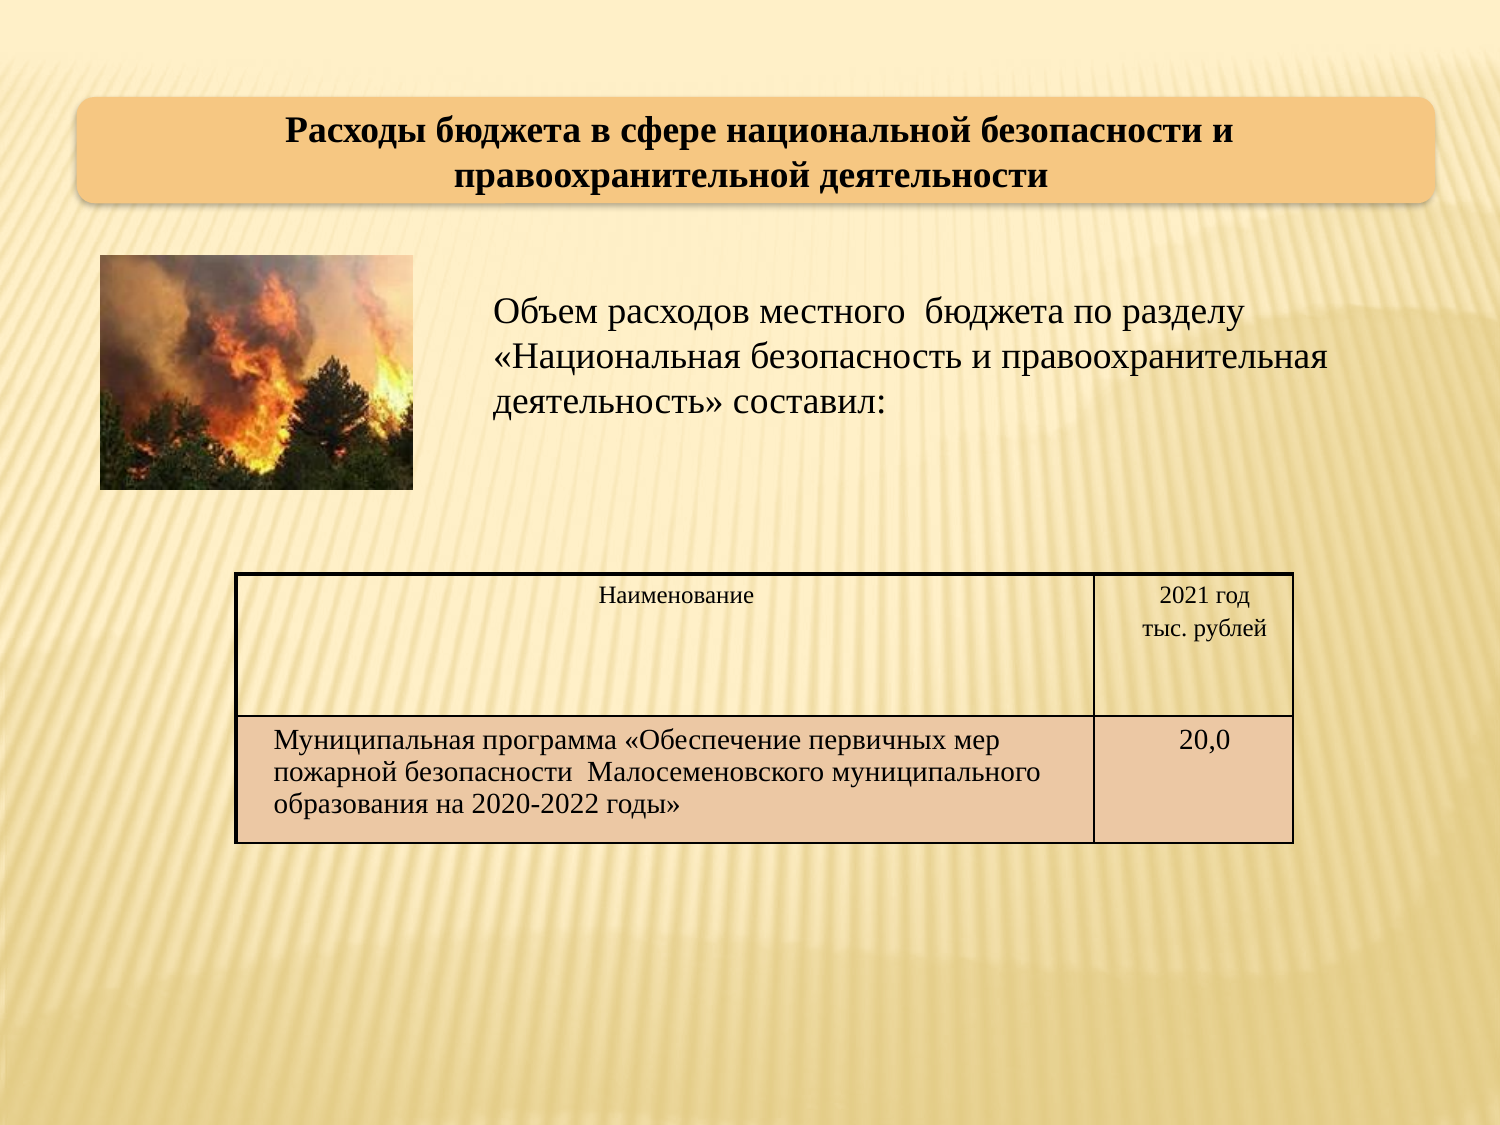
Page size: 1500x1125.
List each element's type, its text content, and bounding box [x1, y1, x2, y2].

table_cell Муниципальная программа «Обеспечение первичных мер пожарной безопасности Малосеменовского муниципального образования на 2020-2022 годы» [238, 717, 1093, 842]
table_header Наименование [238, 576, 1093, 715]
text_box Расходы бюджета в сфере национальной безопасности и правоохранительной деятельности [74, 94, 1438, 206]
picture [99, 255, 414, 491]
table_header 2021 год тыс. рублей [1095, 576, 1292, 715]
table_cell 20,0 [1095, 717, 1292, 842]
text_box Объем расходов местного бюджета по разделу «Национальная безопасность и правоохранительная деятельность» составил: [478, 278, 1436, 429]
